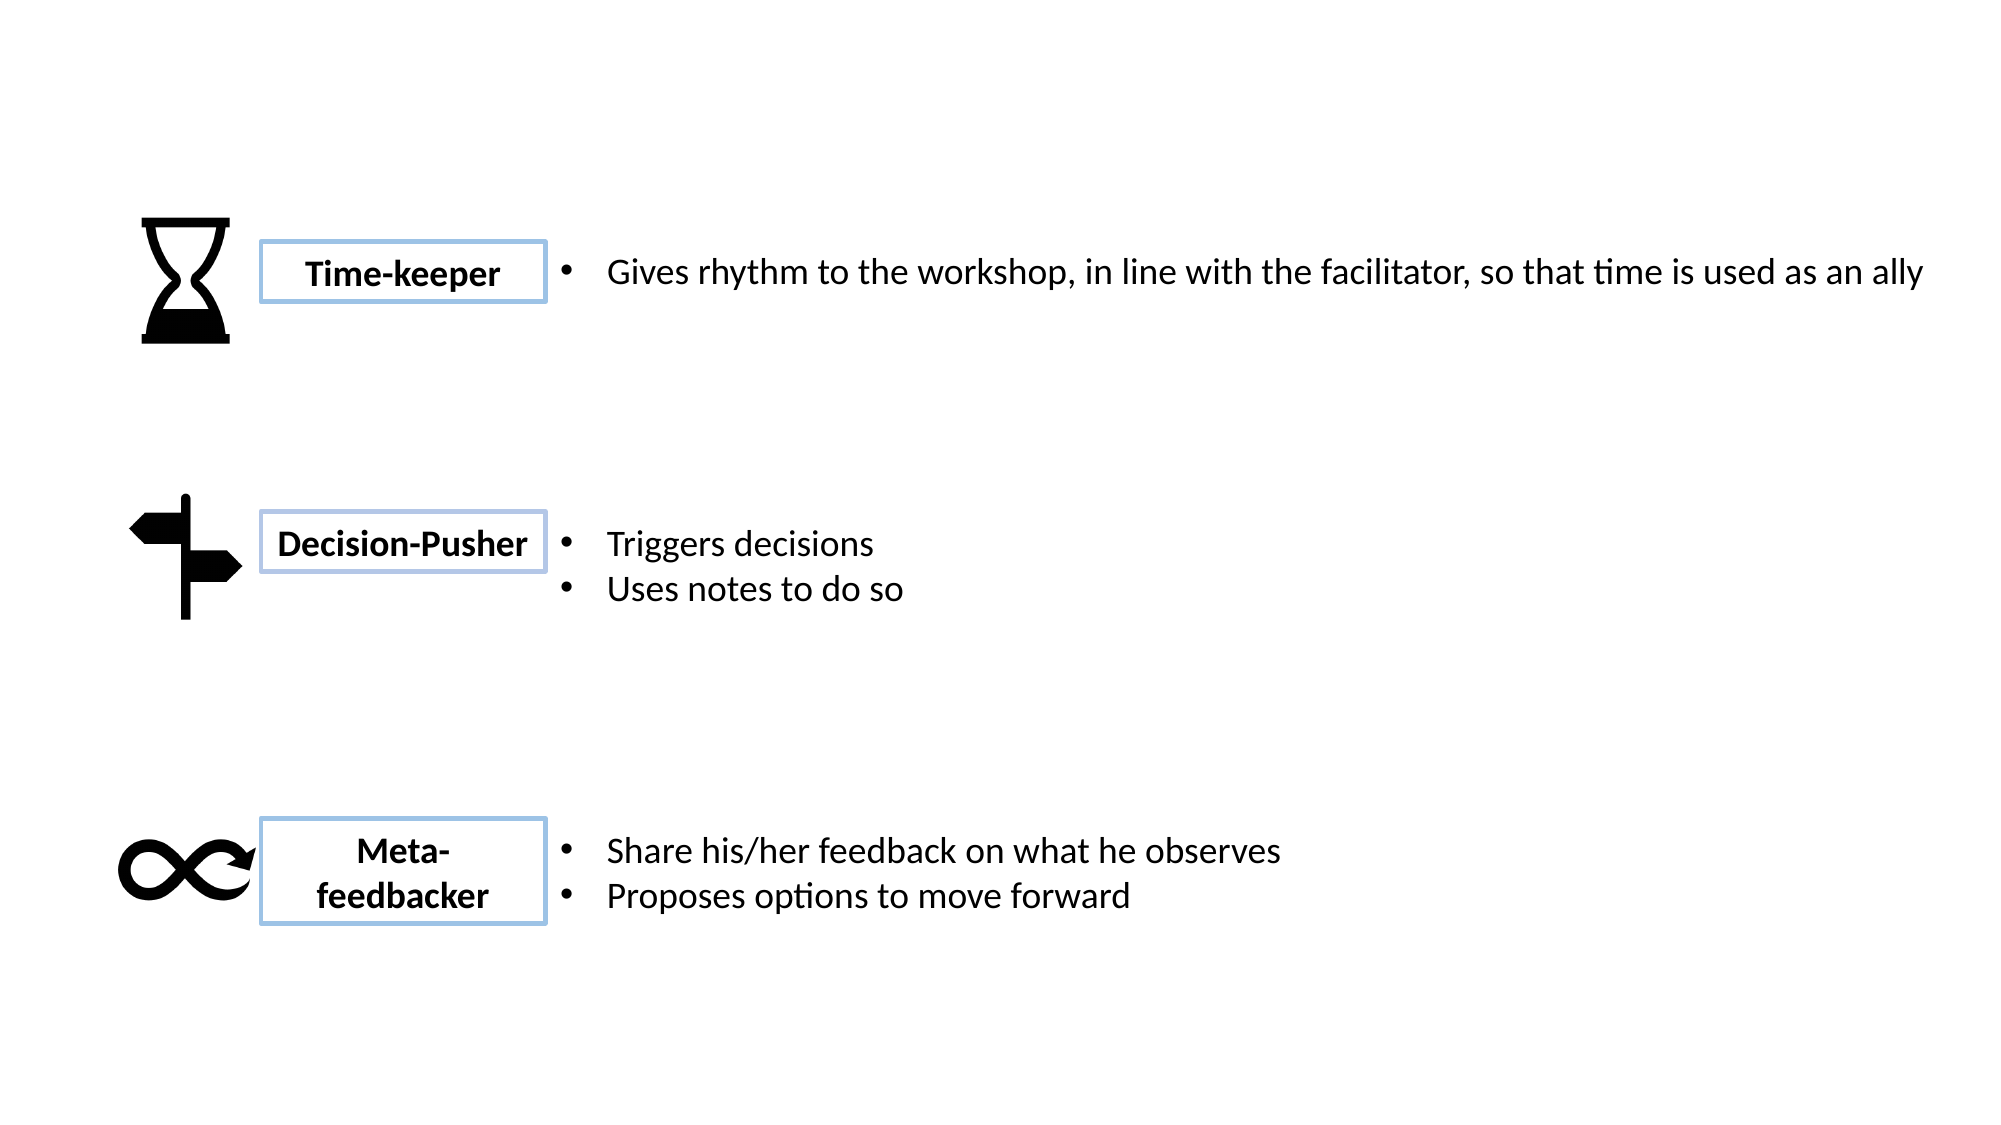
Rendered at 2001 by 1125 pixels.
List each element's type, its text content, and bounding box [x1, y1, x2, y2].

text_box Meta-feedbacker [261, 818, 545, 924]
text_box Triggers decisions Uses notes to do so [545, 511, 1889, 617]
text_box Decision-Pusher [261, 511, 545, 572]
picture [110, 795, 261, 946]
picture [110, 205, 261, 356]
picture [110, 481, 261, 632]
text_box Time-keeper [261, 241, 546, 302]
text_box Gives rhythm to the workshop, in line with the facilitator, so that time is used as an ally [545, 239, 1945, 299]
text_box Share his/her feedback on what he observes Proposes options to move forward [545, 818, 1878, 924]
